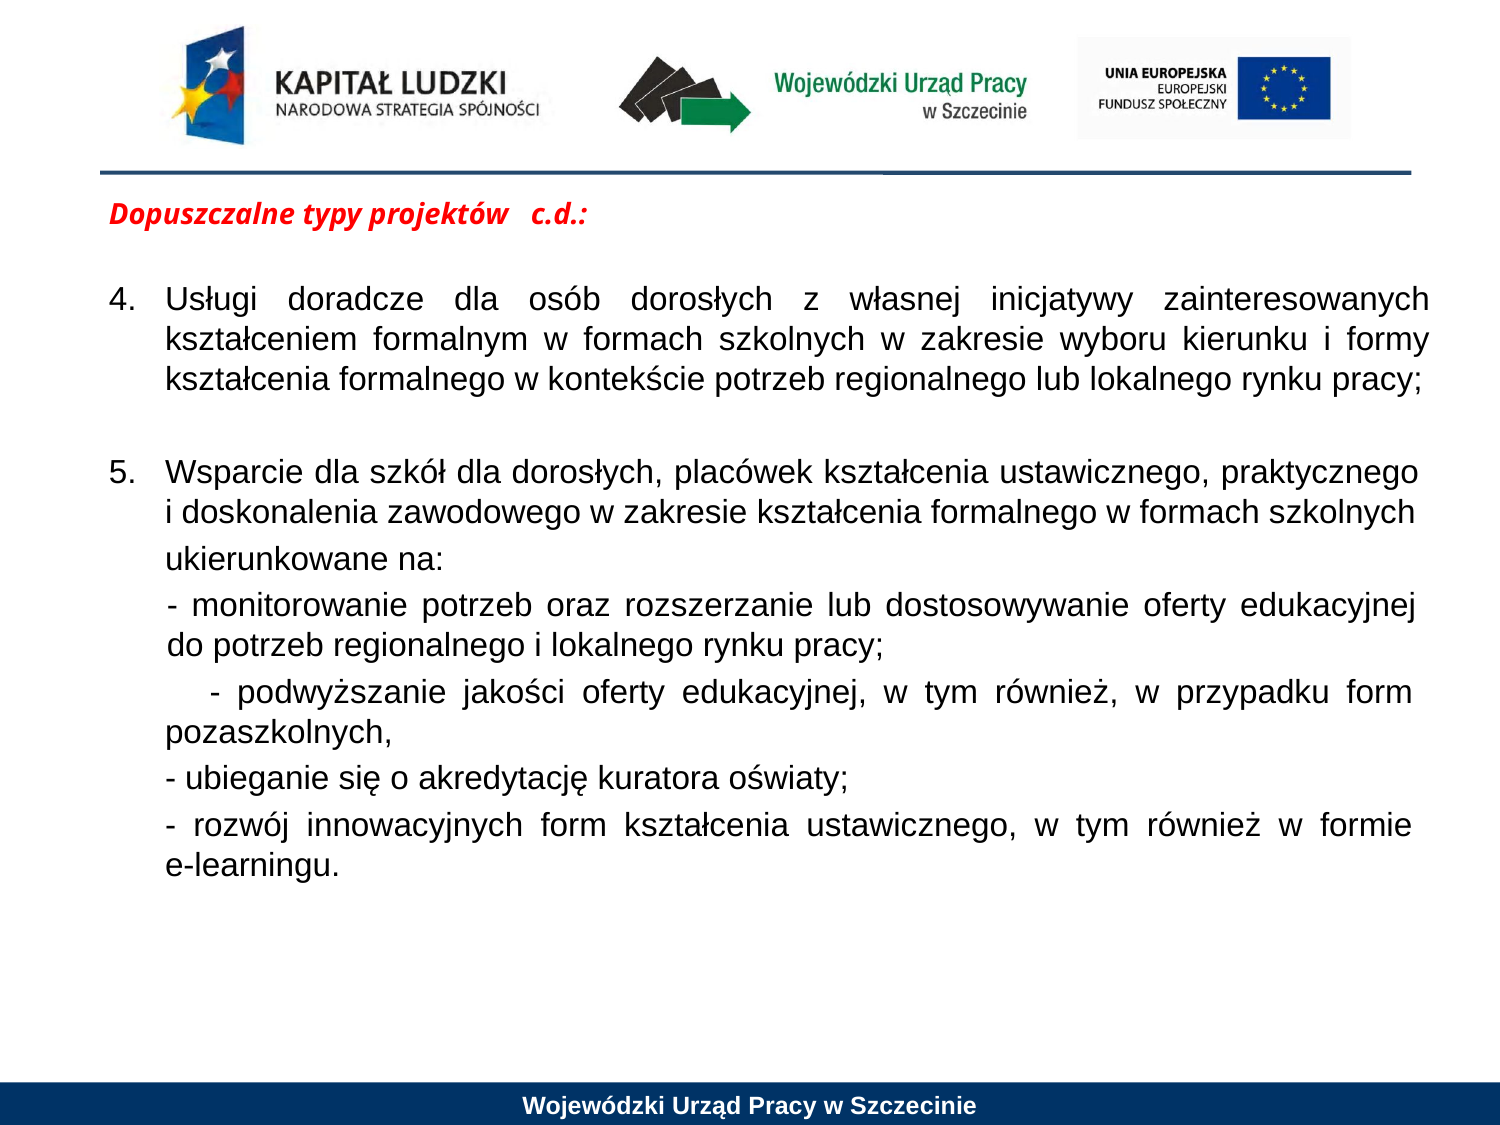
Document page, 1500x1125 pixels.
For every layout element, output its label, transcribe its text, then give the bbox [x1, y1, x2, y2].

list Dopuszczalne typy projektów c.d.: 4. Usługi doradcze dla osób dorosłych z własnej inicjatywy zainteresowanych kształceniem formalnym w formach szkolnych w zakresie wyboru kierunku i formy kształcenia formalnego w kontekście potrzeb regionalnego lub lokalnego rynku pracy; 5. Wsparcie dla szkół dla dorosłych, placówek kształcenia ustawicznego, praktycznego i doskonalenia zawodowego w zakresie kształcenia formalnego w formach szkolnych ukierunkowane na: - monitorowanie potrzeb oraz rozszerzanie lub dostosowywanie oferty edukacyjnej do potrzeb regionalnego i lokalnego rynku pracy; - podwyższanie jakości oferty edukacyjnej, w tym również, w przypadku form pozaszkolnych, - ubieganie się o akredytację kuratora oświaty; - rozwój innowacyjnych form kształcenia ustawicznego, w tym również w formie e-learningu. [93, 187, 1448, 1006]
picture [159, 24, 1353, 149]
